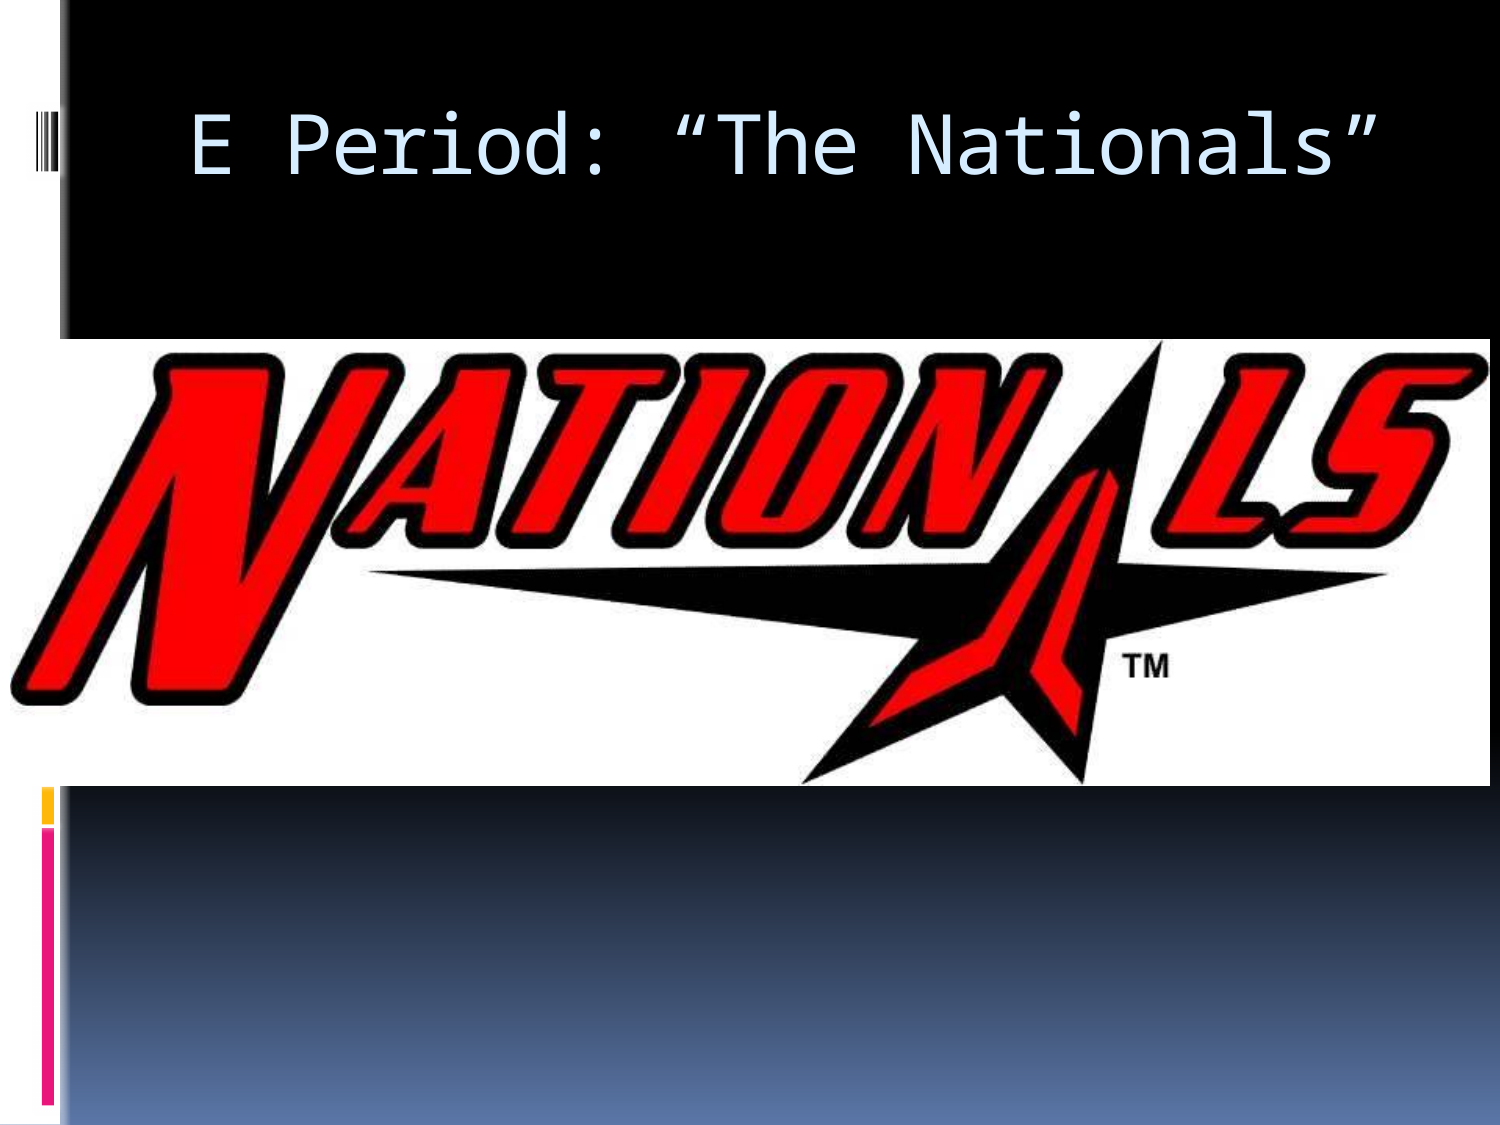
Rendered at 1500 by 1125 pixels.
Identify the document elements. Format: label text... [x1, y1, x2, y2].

picture [10, 339, 1490, 786]
title E Period: “The Nationals” [150, 83, 1425, 234]
